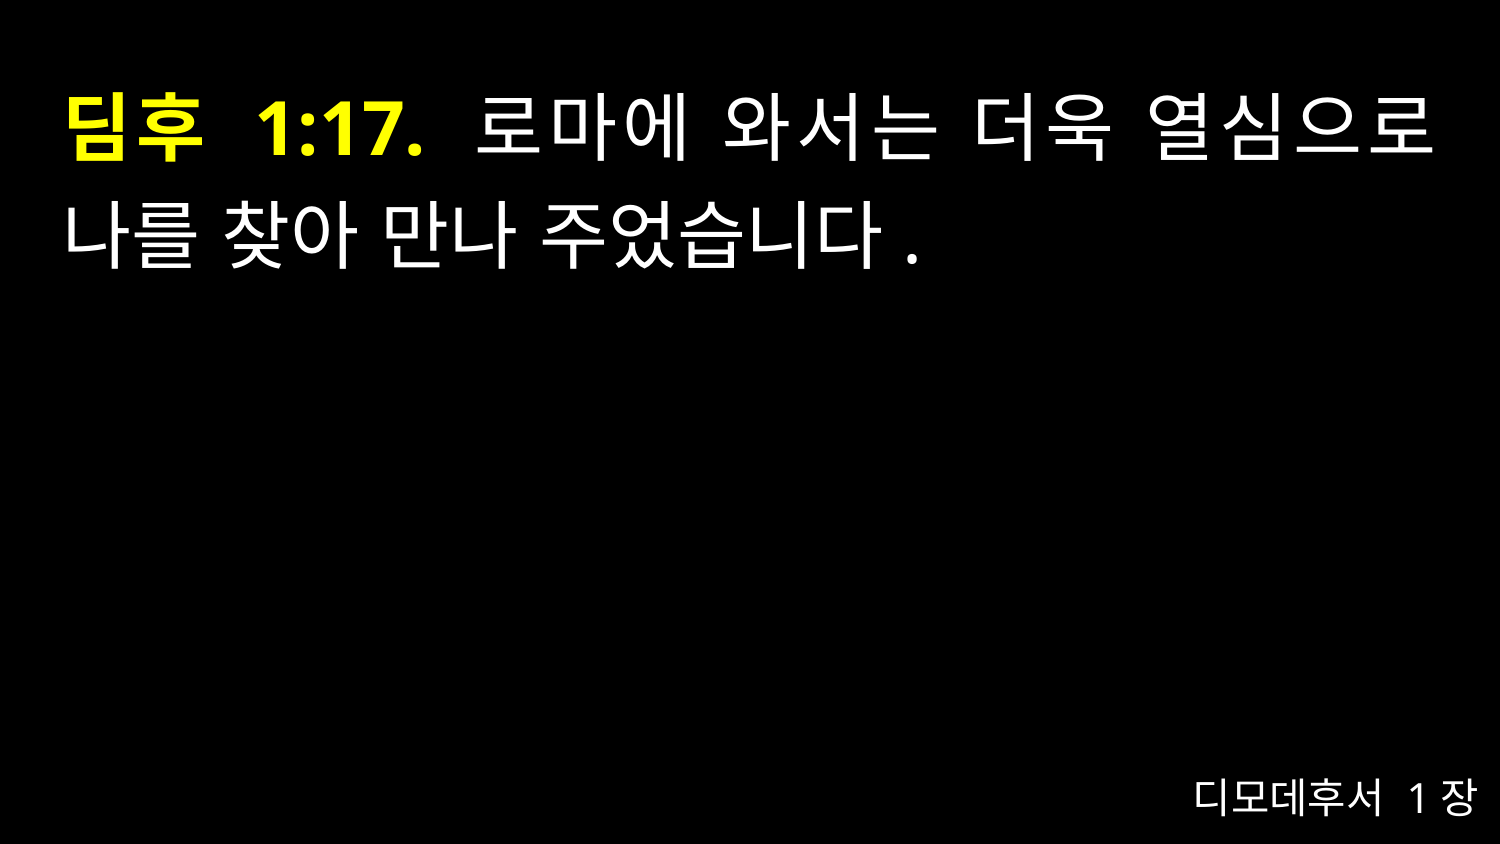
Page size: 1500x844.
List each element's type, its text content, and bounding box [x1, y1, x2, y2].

subtitle 디모데후서 1장 [916, 770, 1500, 844]
title 딤후 1:17. 로마에 와서는 더욱 열심으로 나를 찾아 만나 주었습니다. [0, 0, 1500, 844]
